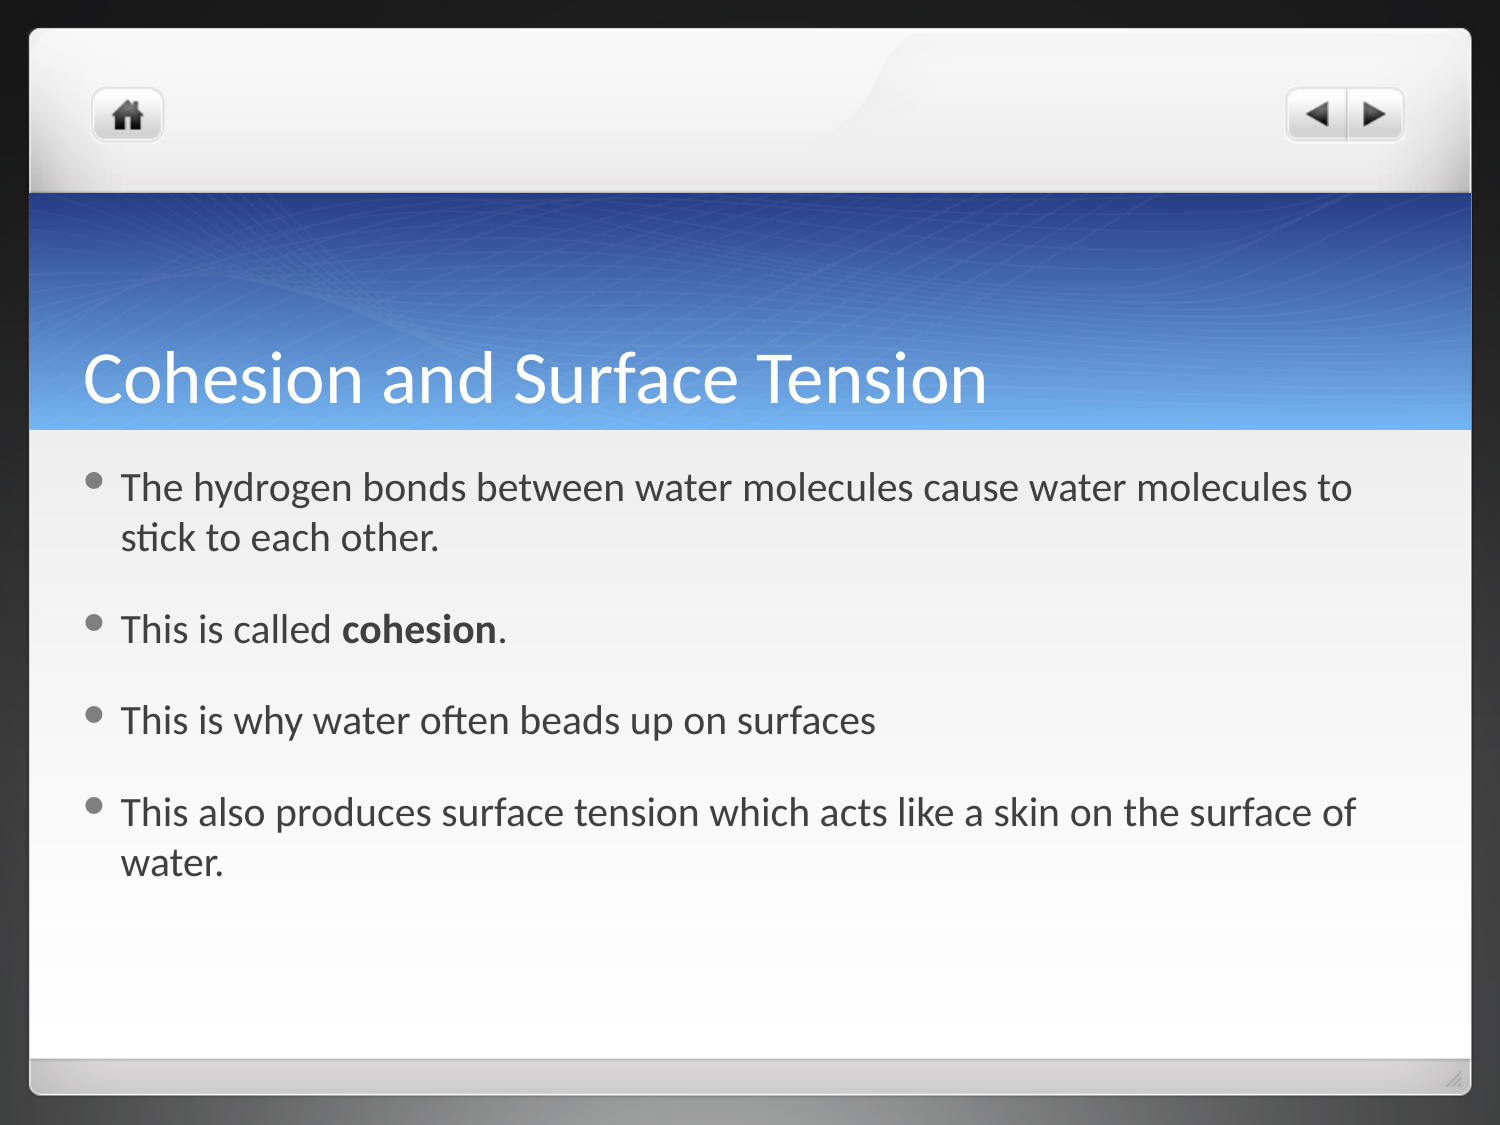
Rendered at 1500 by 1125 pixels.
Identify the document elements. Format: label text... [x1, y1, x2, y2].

picture [0, 0, 1500, 1125]
list The hydrogen bonds between water molecules cause water molecules to stick to each other. This is called cohesion. This is why water often beads up on surfaces This also produces surface tension which acts like a skin on the surface of water. [68, 452, 1432, 1025]
title Cohesion and Surface Tension [68, 238, 1432, 427]
